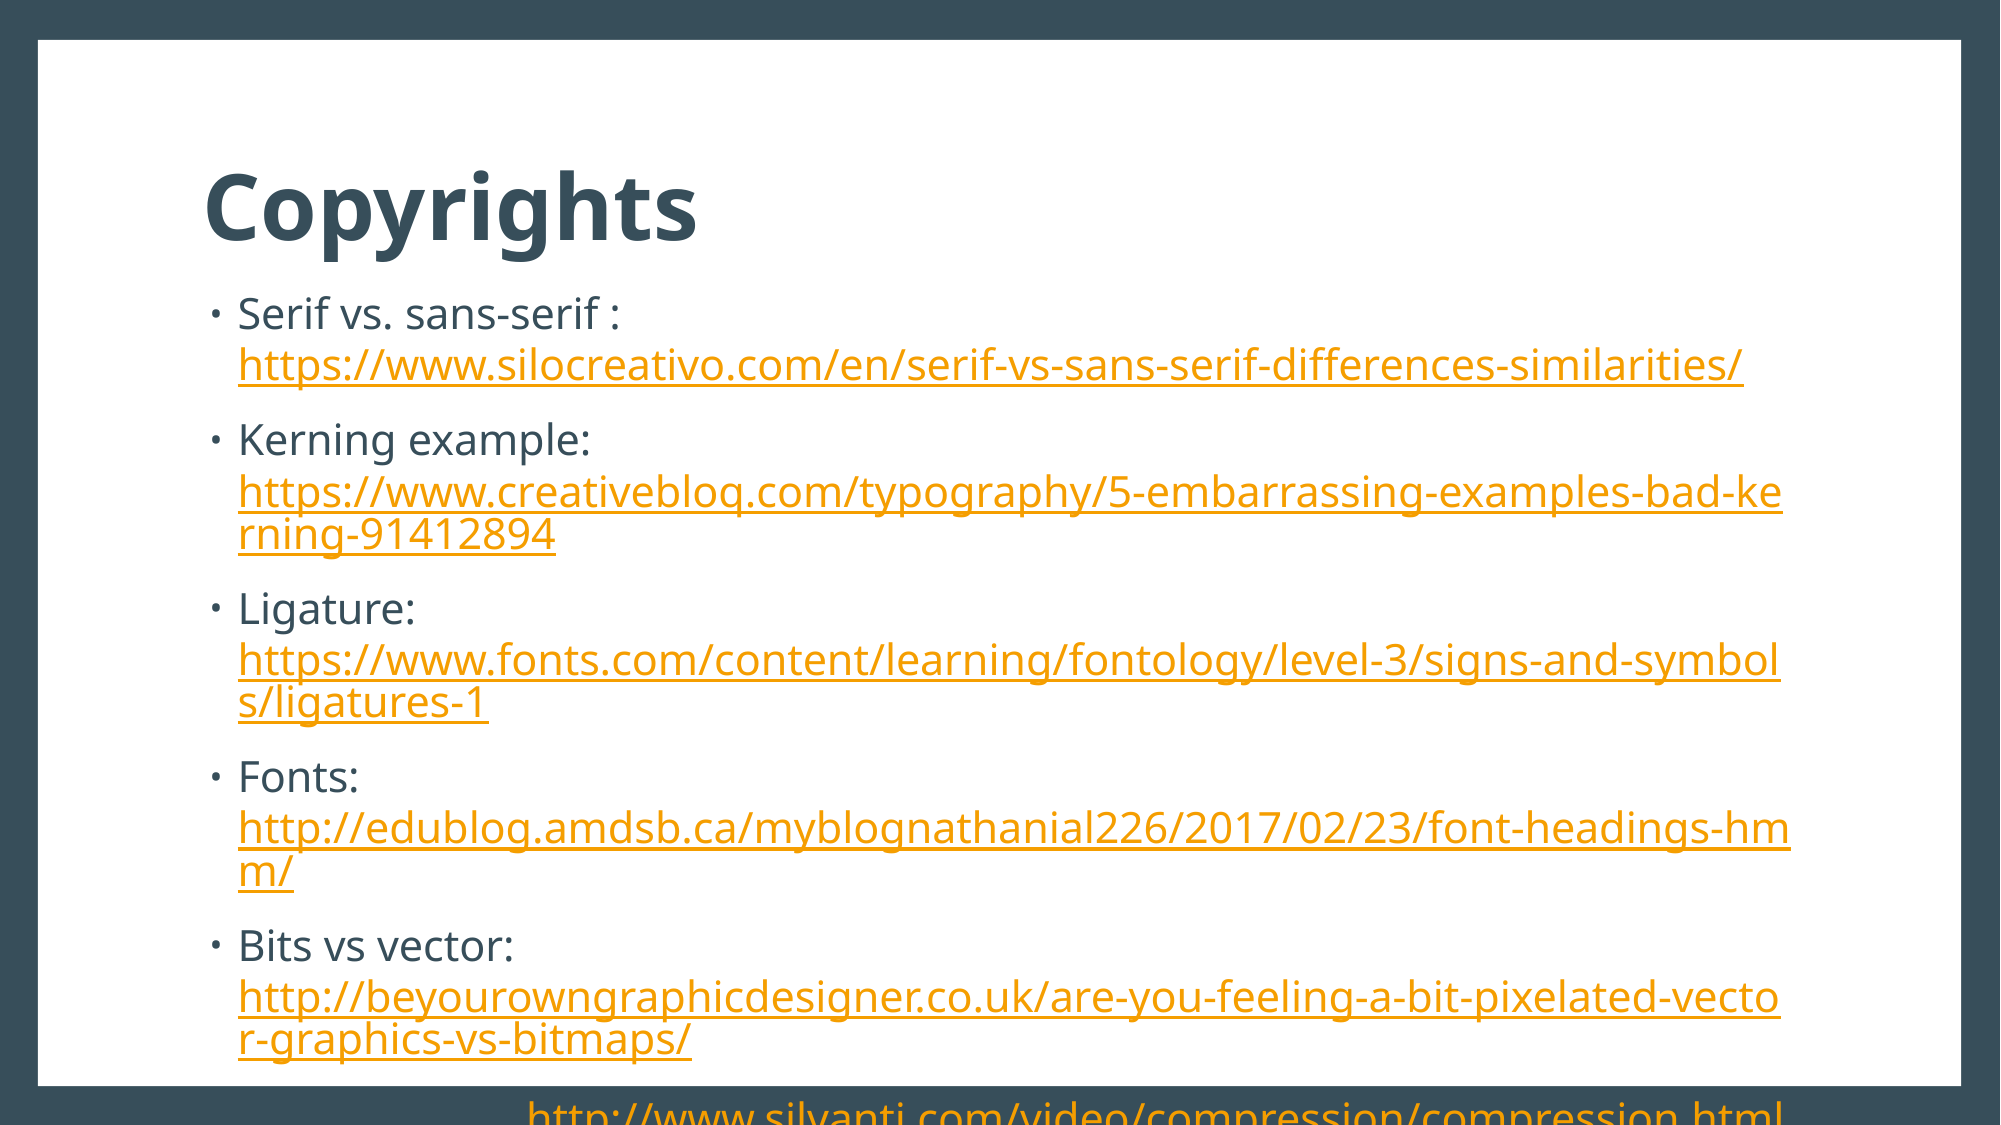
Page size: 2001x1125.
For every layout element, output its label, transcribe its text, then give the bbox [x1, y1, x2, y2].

list Serif vs. sans-serif : https://www.silocreativo.com/en/serif-vs-sans-serif-differences-similarities/ Kerning example: https://www.creativebloq.com/typography/5-embarrassing-examples-bad-kerning-91412894 Ligature: https://www.fonts.com/content/learning/fontology/level-3/signs-and-symbols/ligatures-1 Fonts: http://edublog.amdsb.ca/myblognathanial226/2017/02/23/font-headings-hmm/ Bits vs vector: http://beyourowngraphicdesigner.co.uk/are-you-feeling-a-bit-pixelated-vector-graphics-vs-bitmaps/ Compression: http://www.silvanti.com/video/compression/compression.html [187, 284, 1808, 1000]
title Copyrights [187, 99, 1808, 284]
